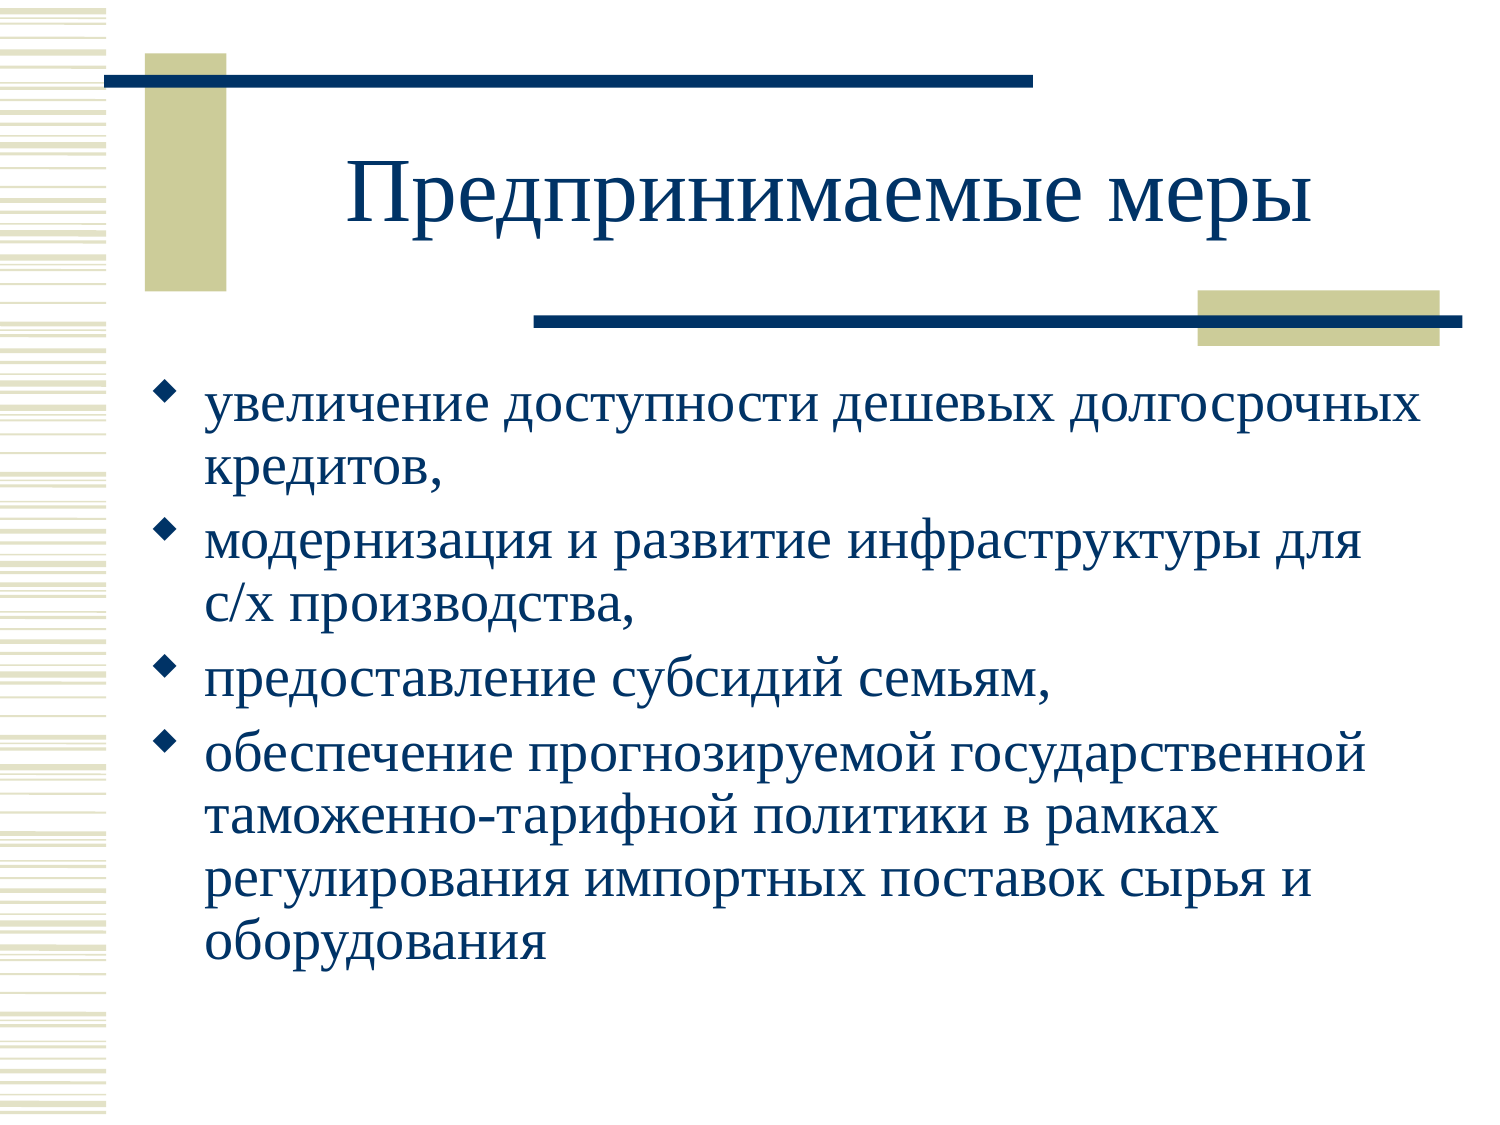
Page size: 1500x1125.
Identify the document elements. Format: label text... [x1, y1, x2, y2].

list увеличение доступности дешевых долгосрочных кредитов, модернизация и развитие инфраструктуры для с/х производства, предоставление субсидий семьям, обеспечение прогнозируемой государственной таможенно-тарифной политики в рамках регулирования импортных поставок сырья и оборудования [132, 363, 1439, 1000]
title Предпринимаемые меры [225, 99, 1436, 288]
